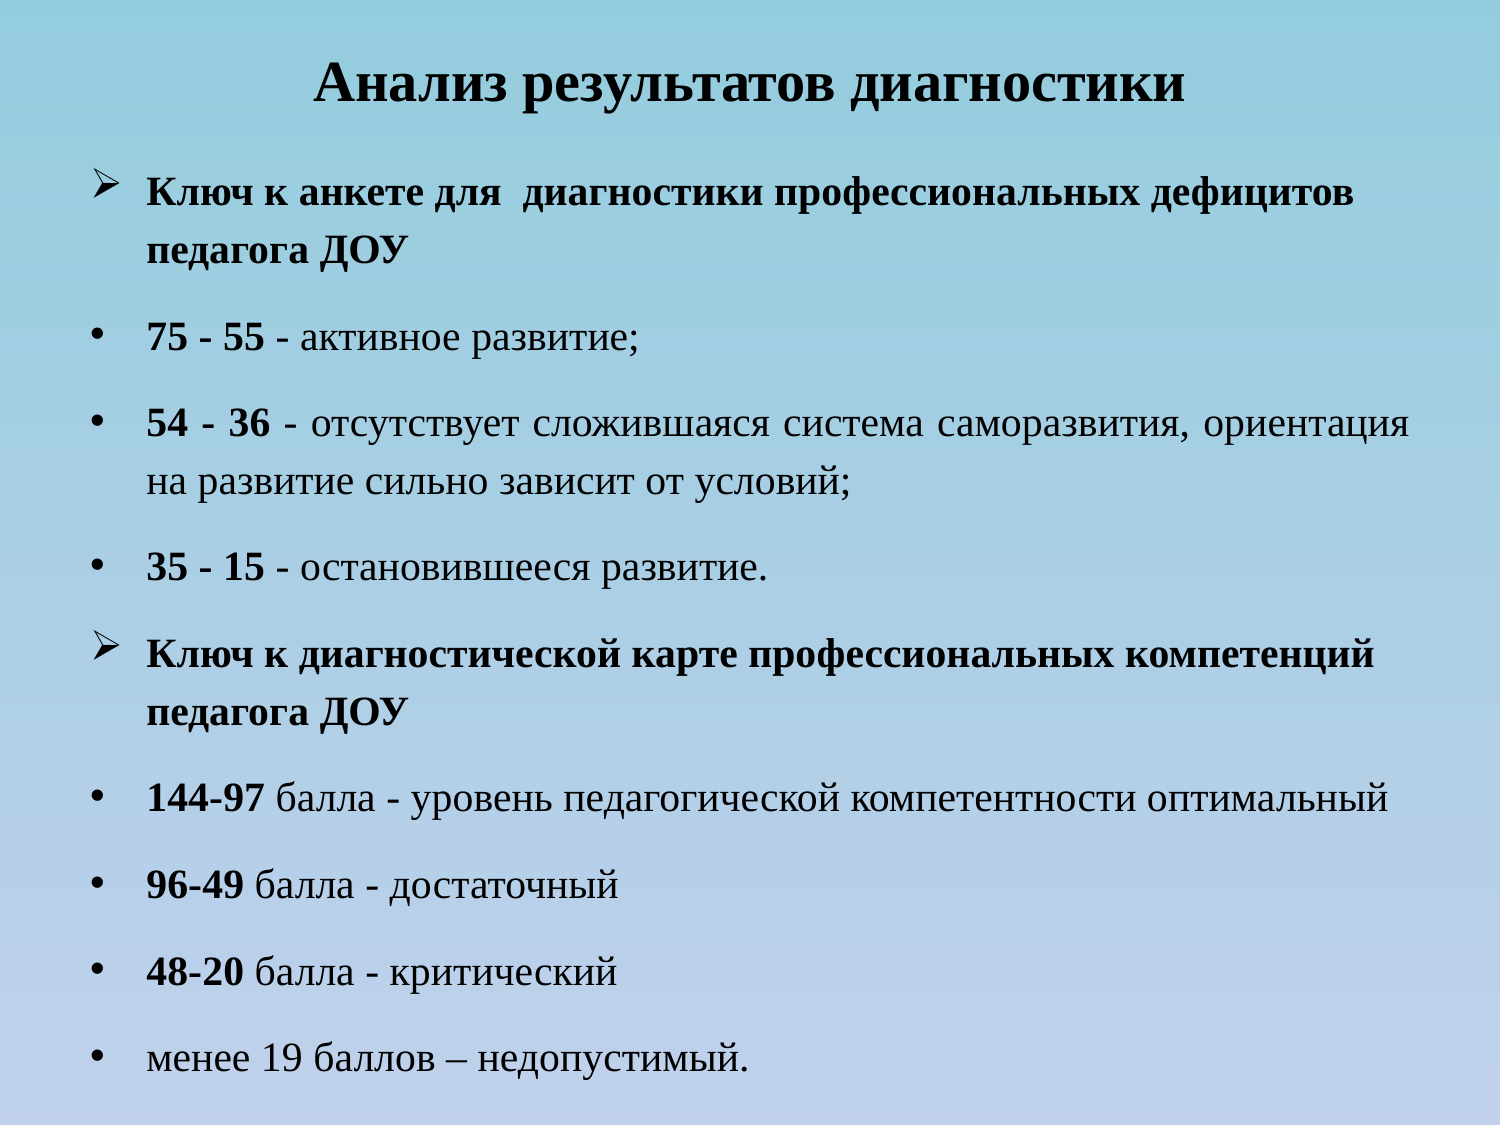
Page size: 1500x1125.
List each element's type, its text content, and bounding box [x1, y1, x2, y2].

list Ключ к анкете для диагностики профессиональных дефицитов педагога ДОУ 75 - 55 - активное развитие; 54 - 36 - отсутствует сложившаяся система саморазвития, ориентация на развитие сильно зависит от условий; 35 - 15 - остановившееся развитие. Ключ к диагностической карте профессиональных компетенций педагога ДОУ 144-97 балла - уровень педагогической компетентности оптимальный 96-49 балла - достаточный 48-20 балла - критический менее 19 баллов – недопустимый. [75, 149, 1425, 1083]
title Анализ результатов диагностики [75, 19, 1425, 138]
